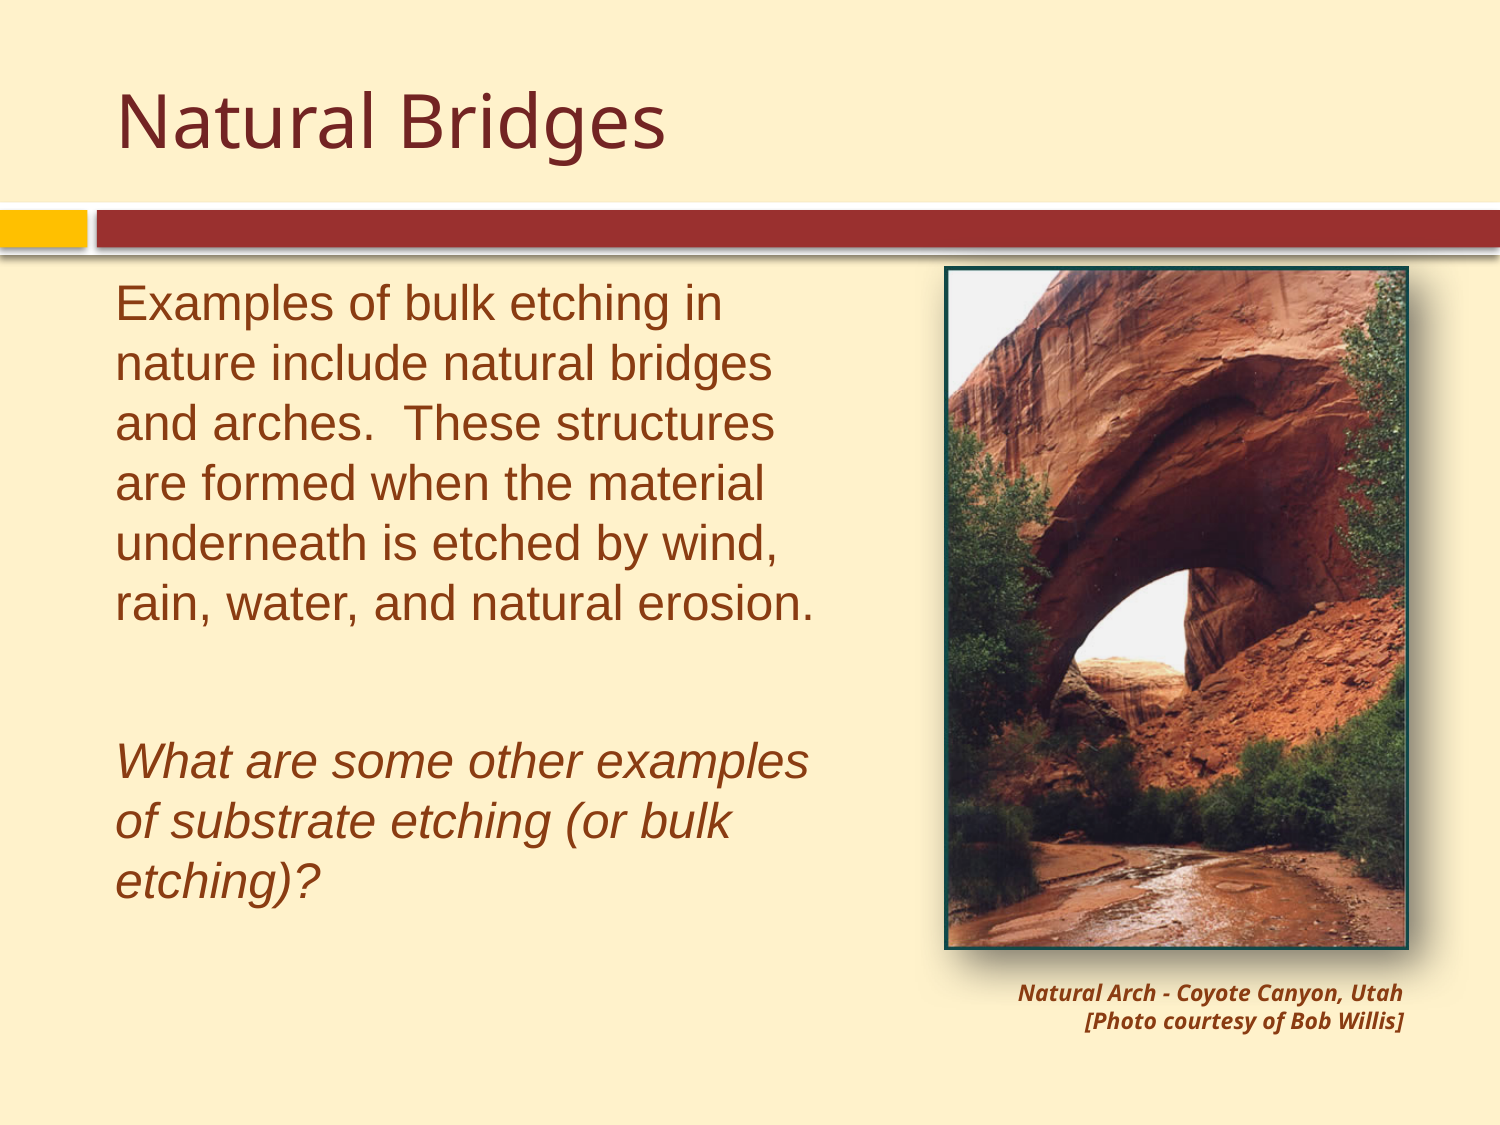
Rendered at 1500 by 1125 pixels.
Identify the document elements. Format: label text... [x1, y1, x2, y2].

picture [944, 266, 1409, 950]
title Natural Bridges [100, 37, 1438, 200]
list Examples of bulk etching in nature include natural bridges and arches. These structures are formed when the material underneath is etched by wind, rain, water, and natural erosion. What are some other examples of substrate etching (or bulk etching)? [100, 262, 845, 1000]
text_box Natural Arch - Coyote Canyon, Utah [Photo courtesy of Bob Willis] [947, 971, 1419, 1042]
